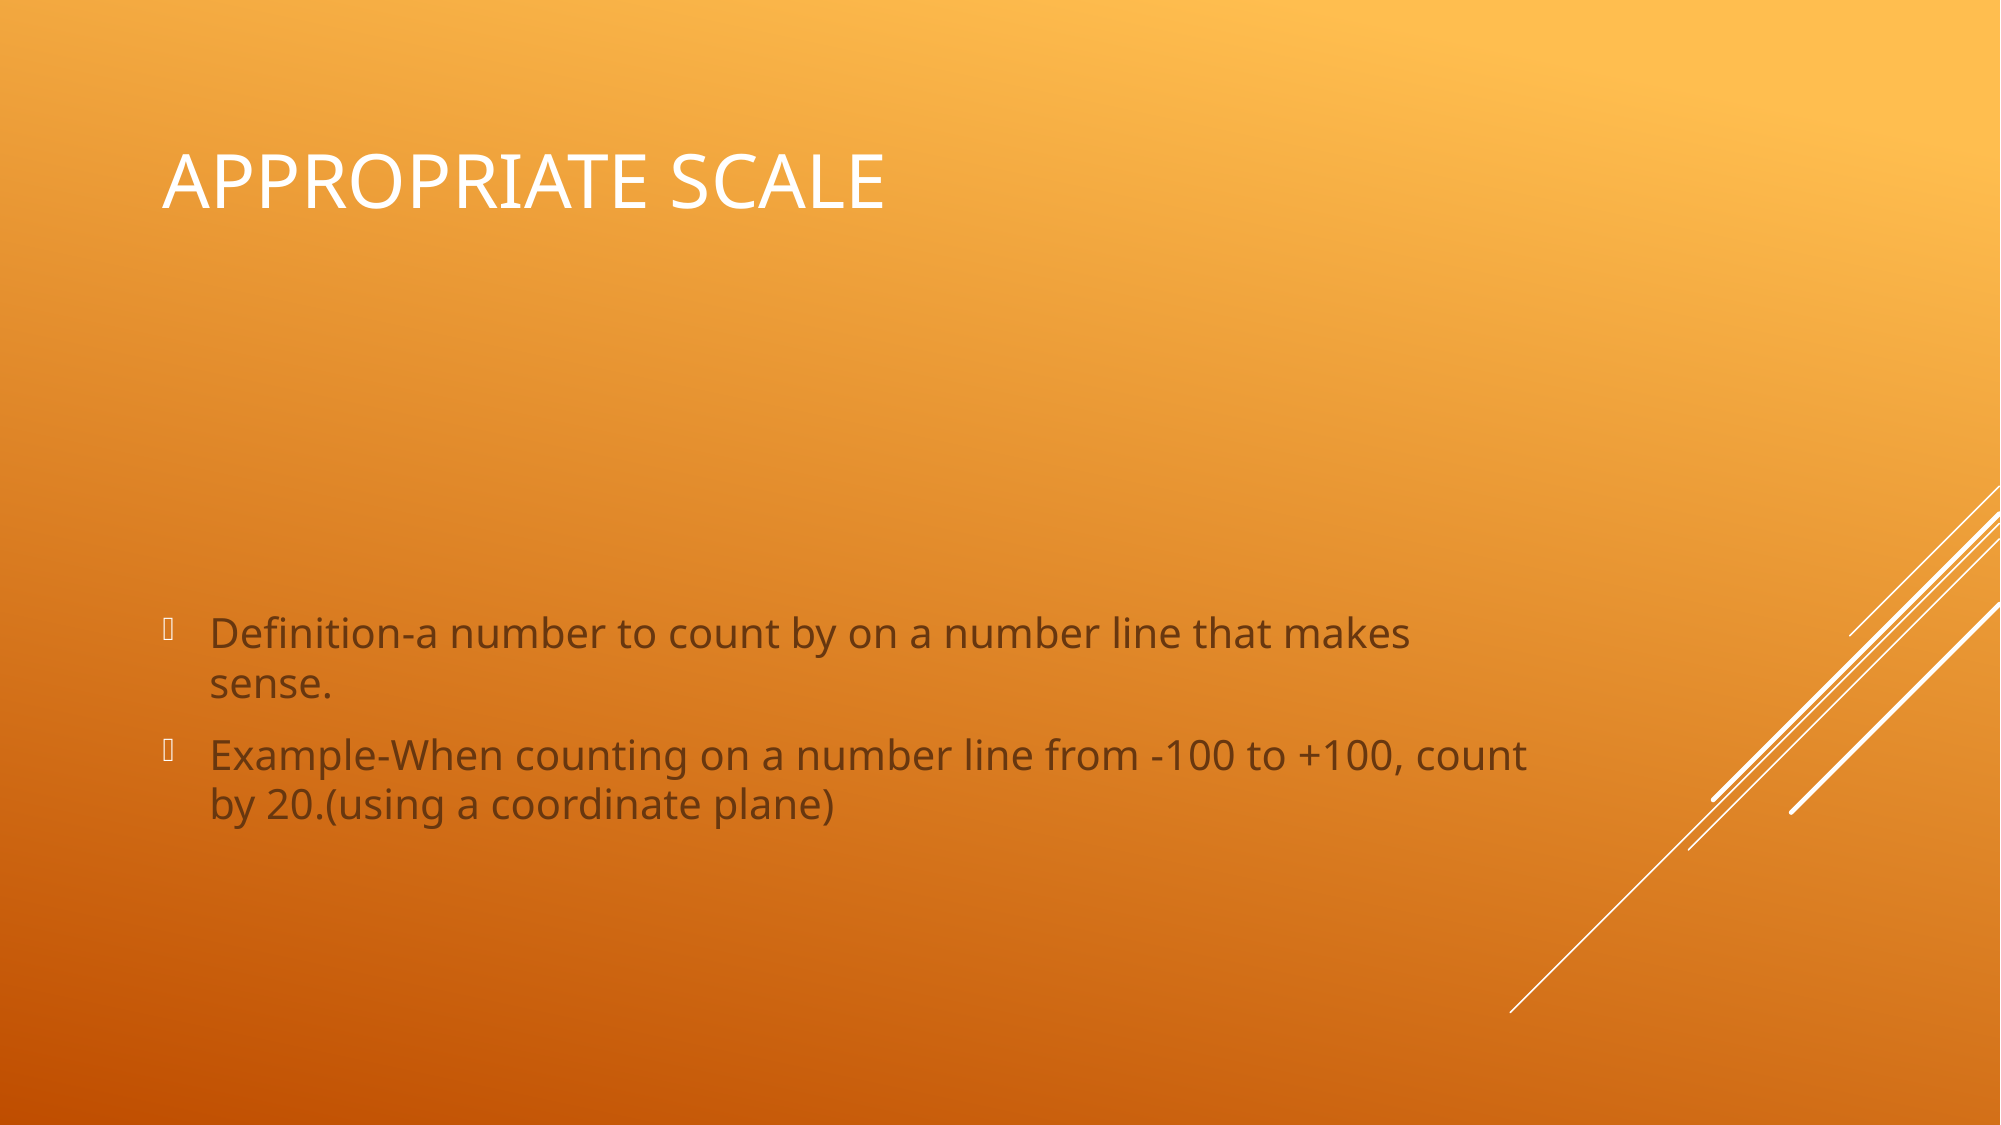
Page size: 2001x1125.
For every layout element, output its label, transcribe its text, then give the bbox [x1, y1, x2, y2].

list Definition-a number to count by on a number line that makes sense. Example-When counting on a number line from -100 to +100, count by 20.(using a coordinate plane) [147, 421, 1548, 1015]
title Appropriate Scale [147, 55, 1548, 303]
